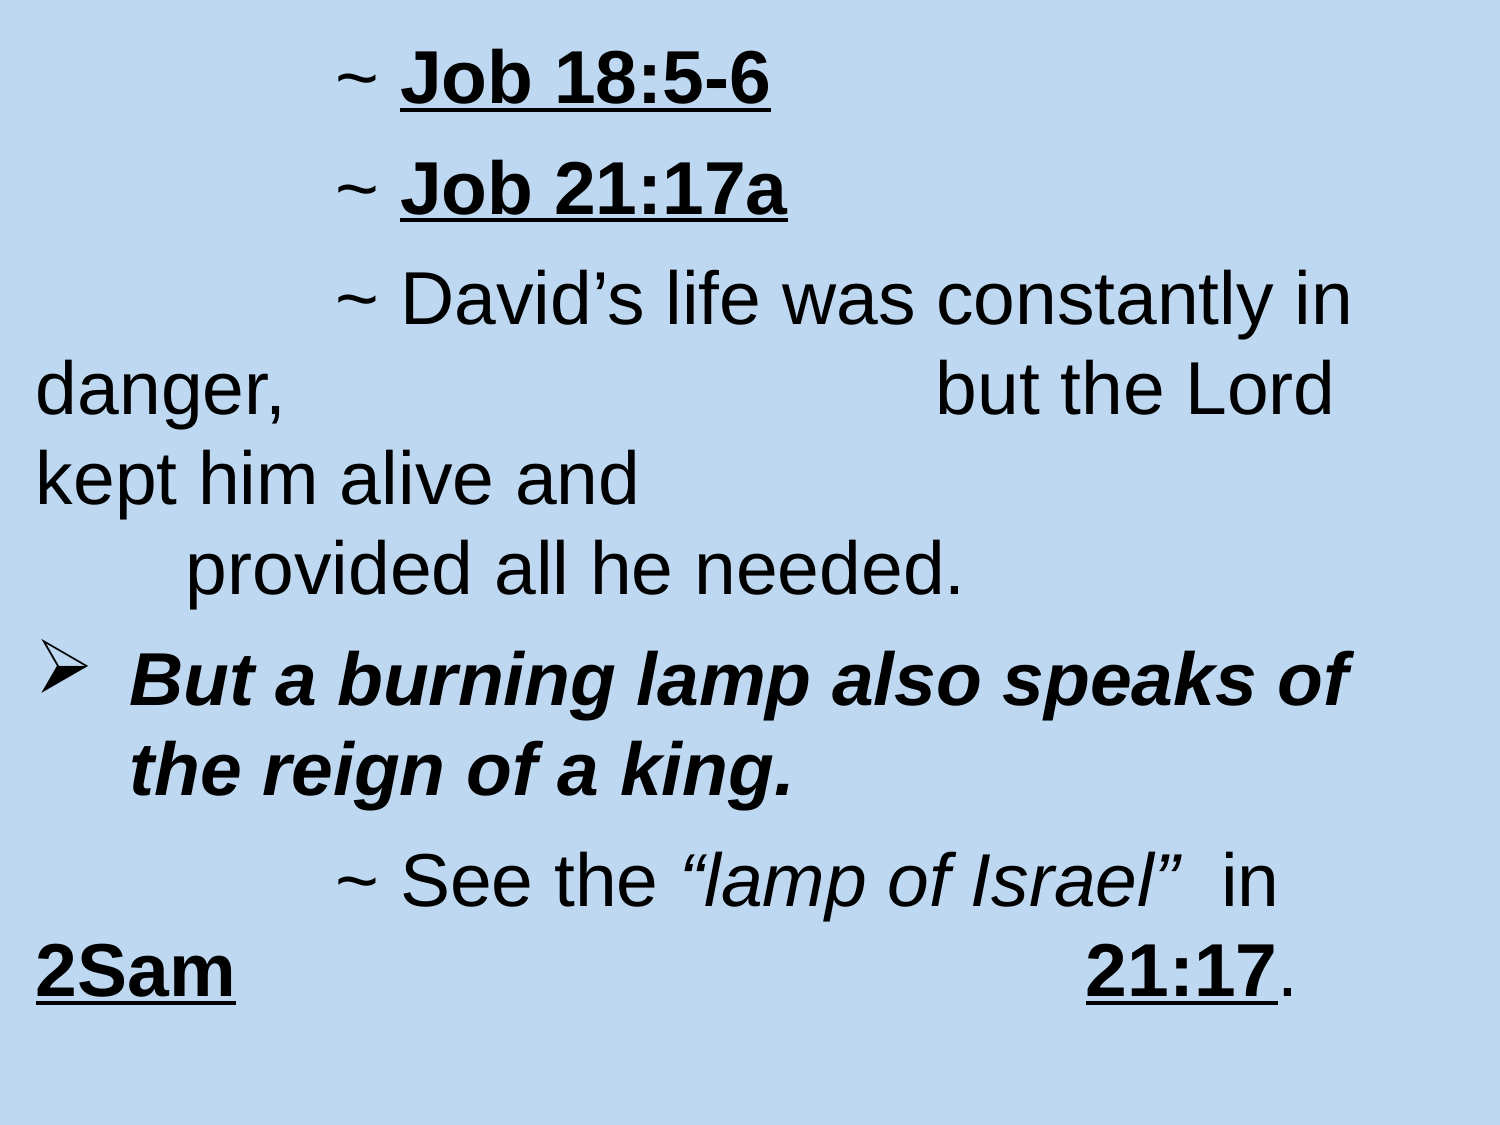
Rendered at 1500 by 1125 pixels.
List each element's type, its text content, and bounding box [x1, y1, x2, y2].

subtitle ~ Job 18:5-6 ~ Job 21:17a ~ David’s life was constantly in danger, but the Lord kept him alive and provided all he needed. But a burning lamp also speaks of the reign of a king. ~ See the “lamp of Israel” in 2Sam 21:17. [20, 20, 1482, 1108]
